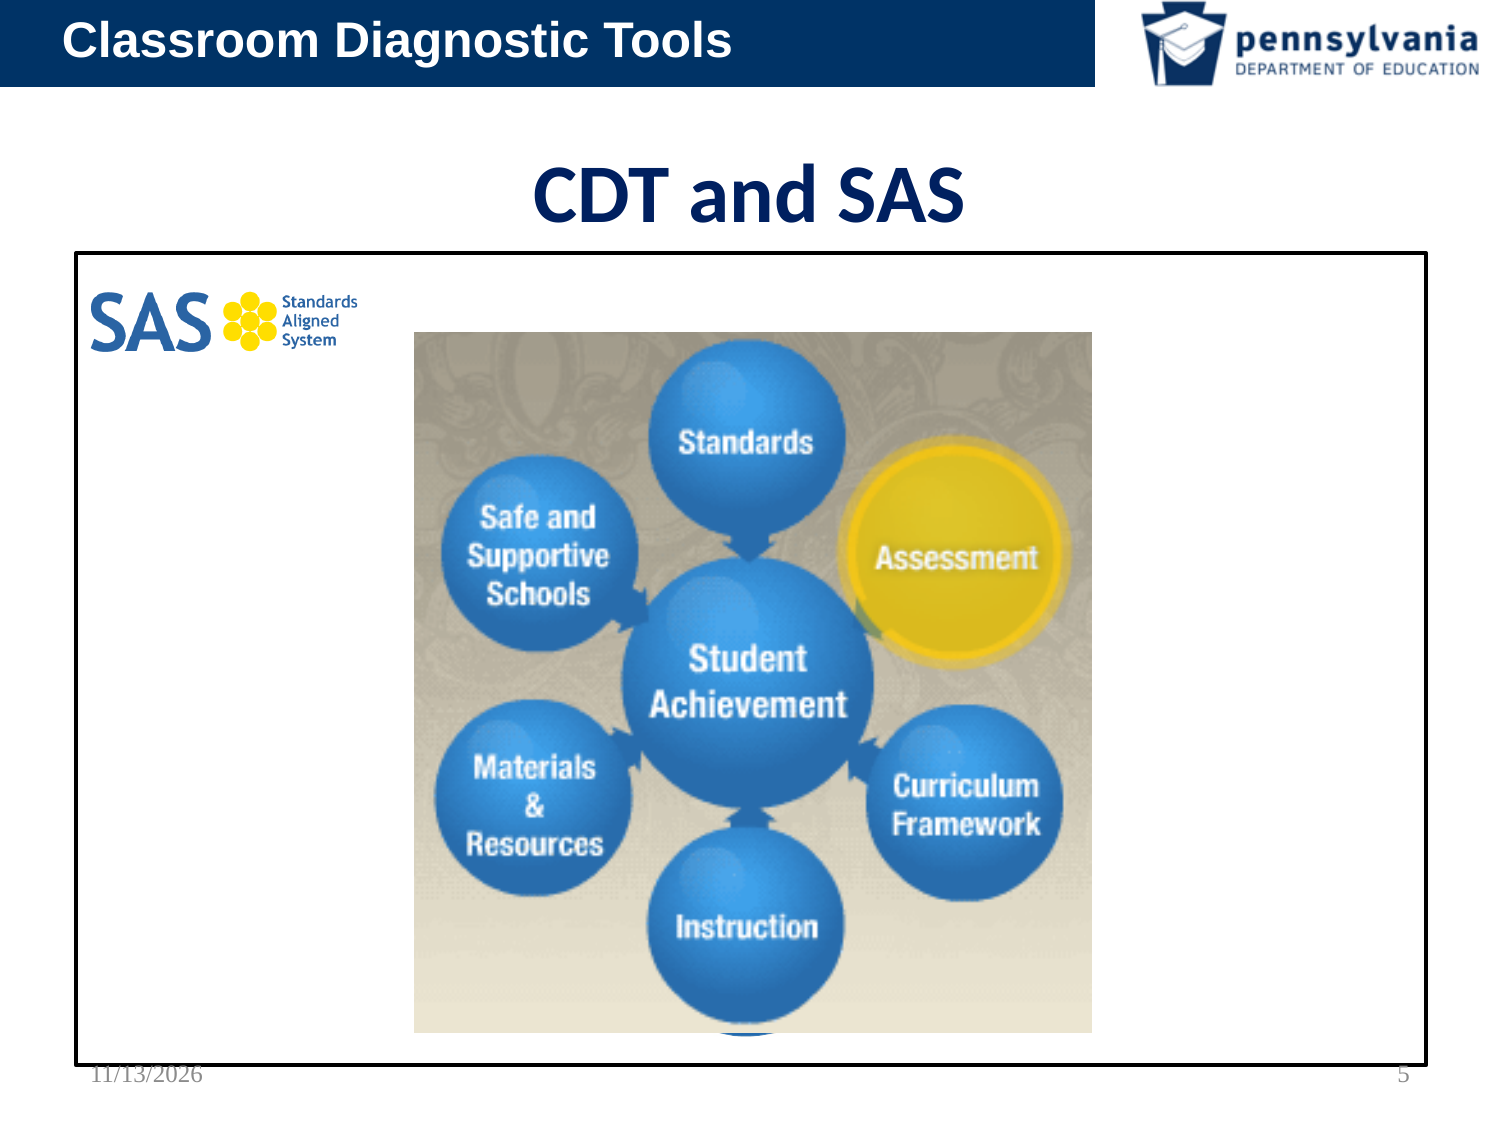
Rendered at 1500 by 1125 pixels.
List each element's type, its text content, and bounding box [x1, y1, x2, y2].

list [90, 291, 360, 352]
text_box [74, 251, 1428, 1067]
title CDT and SAS [74, 44, 1426, 233]
picture [414, 332, 1092, 1037]
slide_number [75, 1042, 425, 1103]
picture [1134, 0, 1485, 90]
slide_number 5 [1074, 1042, 1425, 1103]
